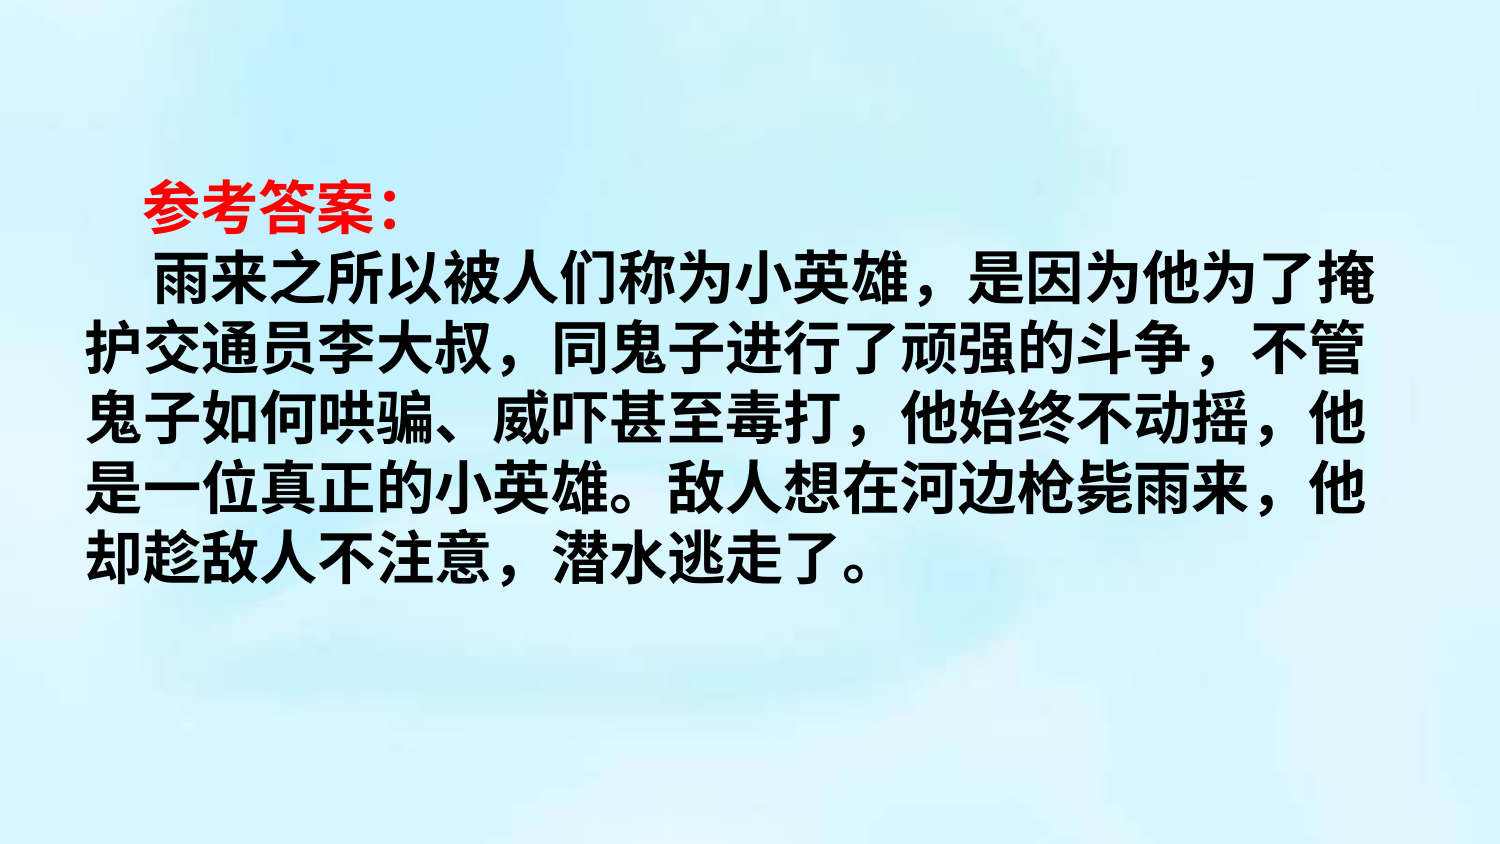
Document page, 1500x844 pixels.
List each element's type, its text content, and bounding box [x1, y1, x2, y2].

picture [0, 0, 1500, 844]
text_box 参考答案： 雨来之所以被人们称为小英雄，是因为他为了掩护交通员李大叔，同鬼子进行了顽强的斗争，不管鬼子如何哄骗、威吓甚至毒打，他始终不动摇，他是一位真正的小英雄。敌人想在河边枪毙雨来，他却趁敌人不注意，潜水逃走了。 [70, 128, 1407, 599]
